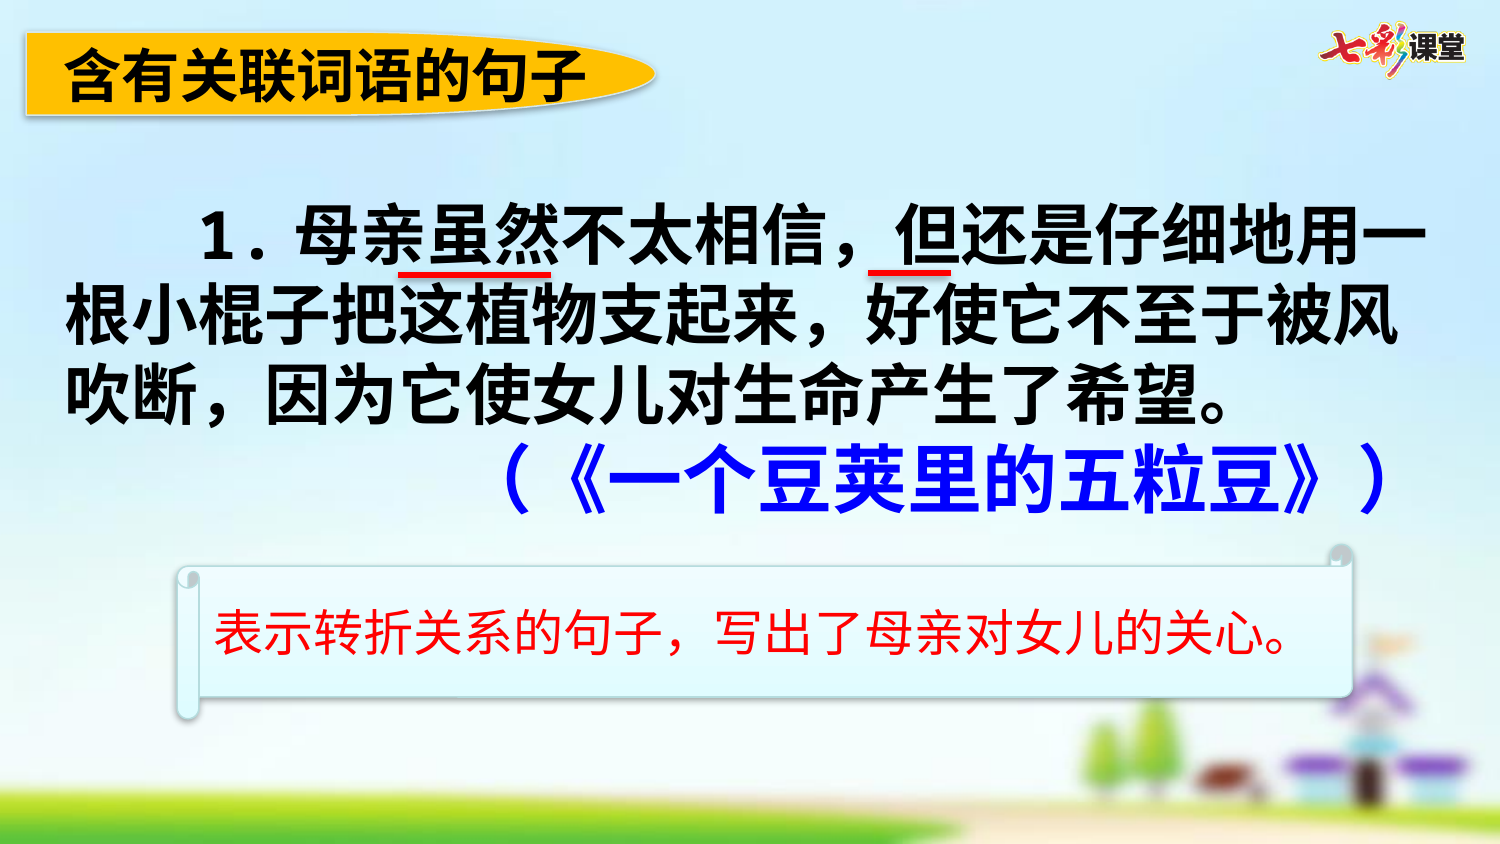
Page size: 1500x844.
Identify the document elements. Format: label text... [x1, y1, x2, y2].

picture [0, 0, 1500, 844]
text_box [0, 31, 656, 187]
text_box 1.母亲虽然不太相信，但还是仔细地用一根小棍子把这植物支起来，好使它不至于被风吹断，因为它使女儿对生命产生了希望。 （《一个豆荚里的五粒豆》） [49, 185, 1447, 531]
text_box 表示转折关系的句子，写出了母亲对女儿的关心。 [176, 543, 1354, 720]
